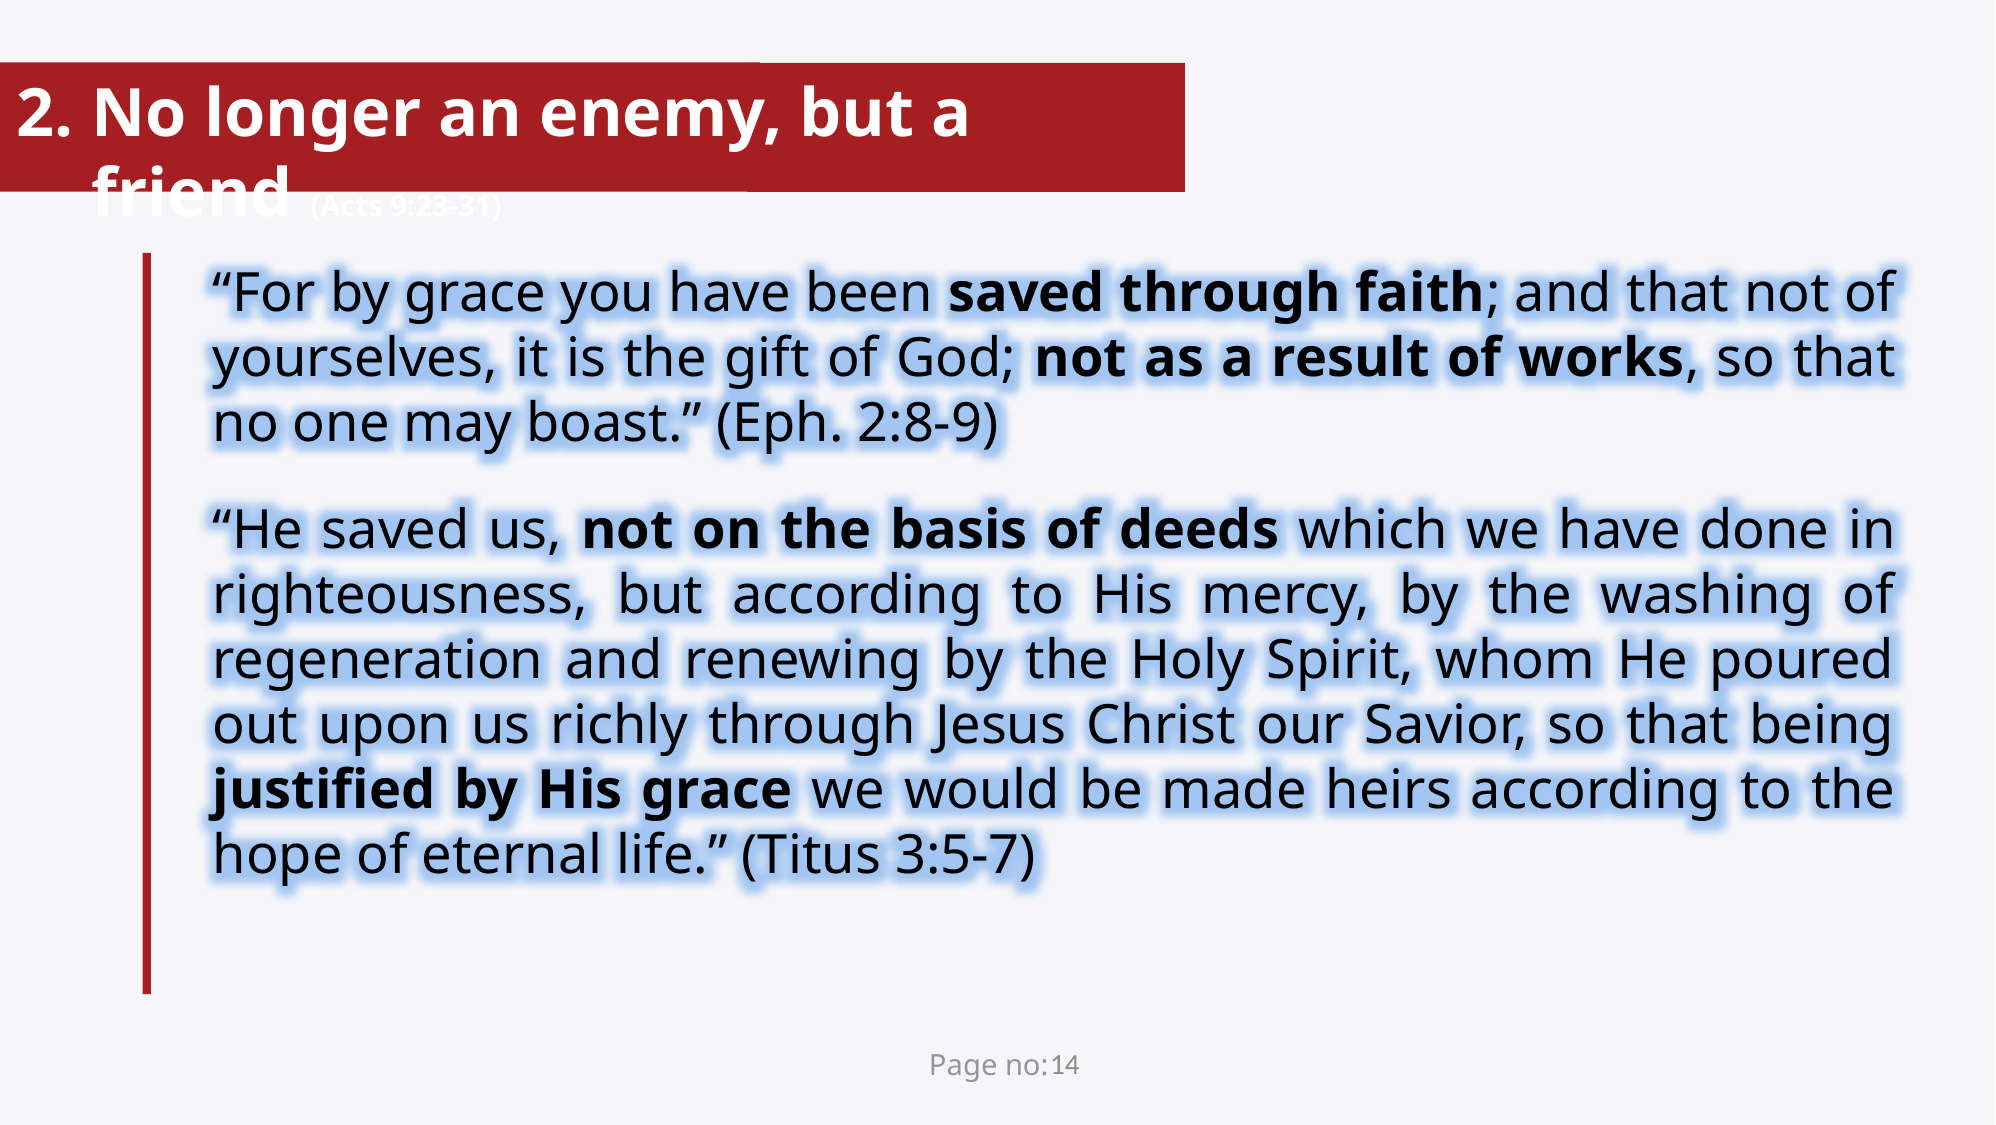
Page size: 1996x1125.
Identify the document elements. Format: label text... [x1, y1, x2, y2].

text_box “For by grace you have been saved through faith; and that not of yourselves, it is the gift of God; not as a result of works, so that no one may boast.” (Eph. 2:8-9) [198, 249, 1911, 460]
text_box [1, 62, 1186, 194]
text_box “He saved us, not on the basis of deeds which we have done in righteousness, but according to His mercy, by the washing of regeneration and renewing by the Holy Spirit, whom He poured out upon us richly through Jesus Christ our Savior, so that being justified by His grace we would be made heirs according to the hope of eternal life.” (Titus 3:5-7) [198, 487, 1911, 892]
